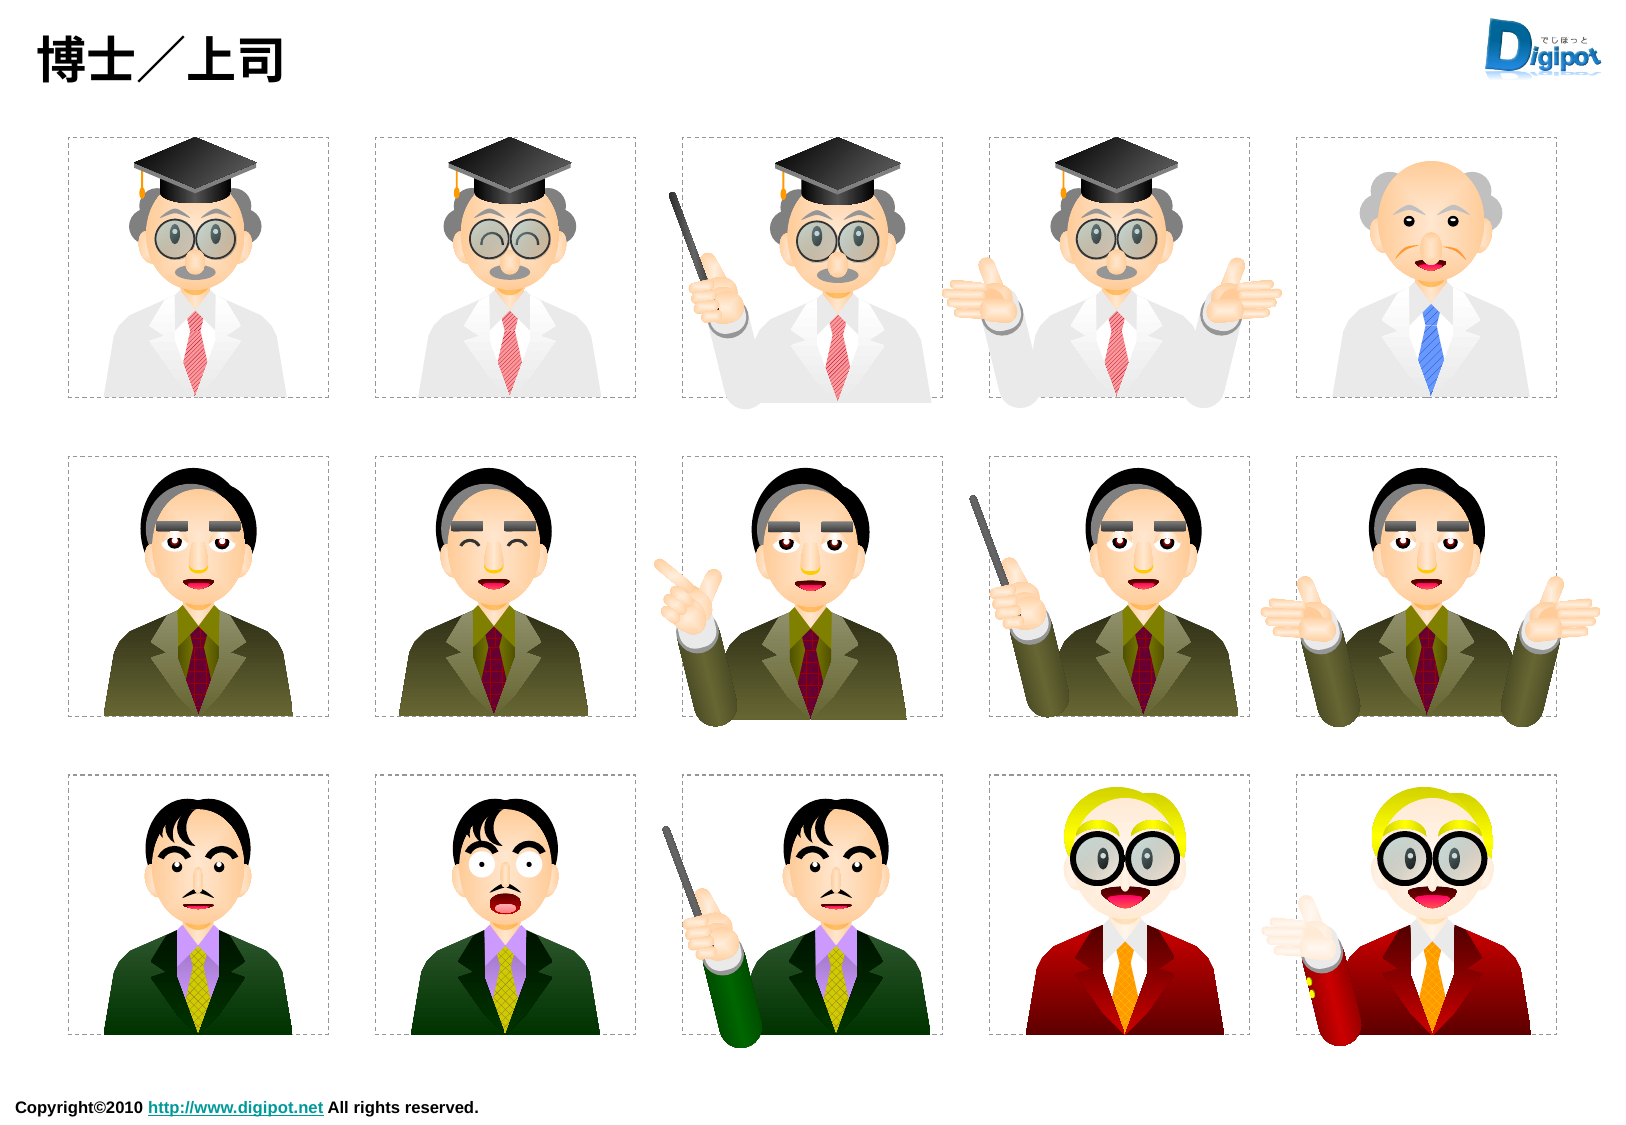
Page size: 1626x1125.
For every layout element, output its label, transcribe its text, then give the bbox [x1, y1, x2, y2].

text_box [682, 798, 931, 1049]
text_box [1261, 467, 1600, 728]
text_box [103, 467, 294, 716]
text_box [410, 798, 600, 1036]
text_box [1025, 786, 1225, 1035]
title 博士／上司 [21, 19, 881, 98]
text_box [103, 137, 287, 398]
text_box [989, 467, 1239, 719]
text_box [942, 137, 1281, 410]
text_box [1332, 160, 1530, 398]
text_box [103, 798, 293, 1036]
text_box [1261, 786, 1532, 1047]
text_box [647, 467, 908, 728]
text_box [418, 137, 602, 398]
picture [1485, 18, 1602, 82]
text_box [691, 137, 932, 414]
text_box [398, 467, 589, 716]
